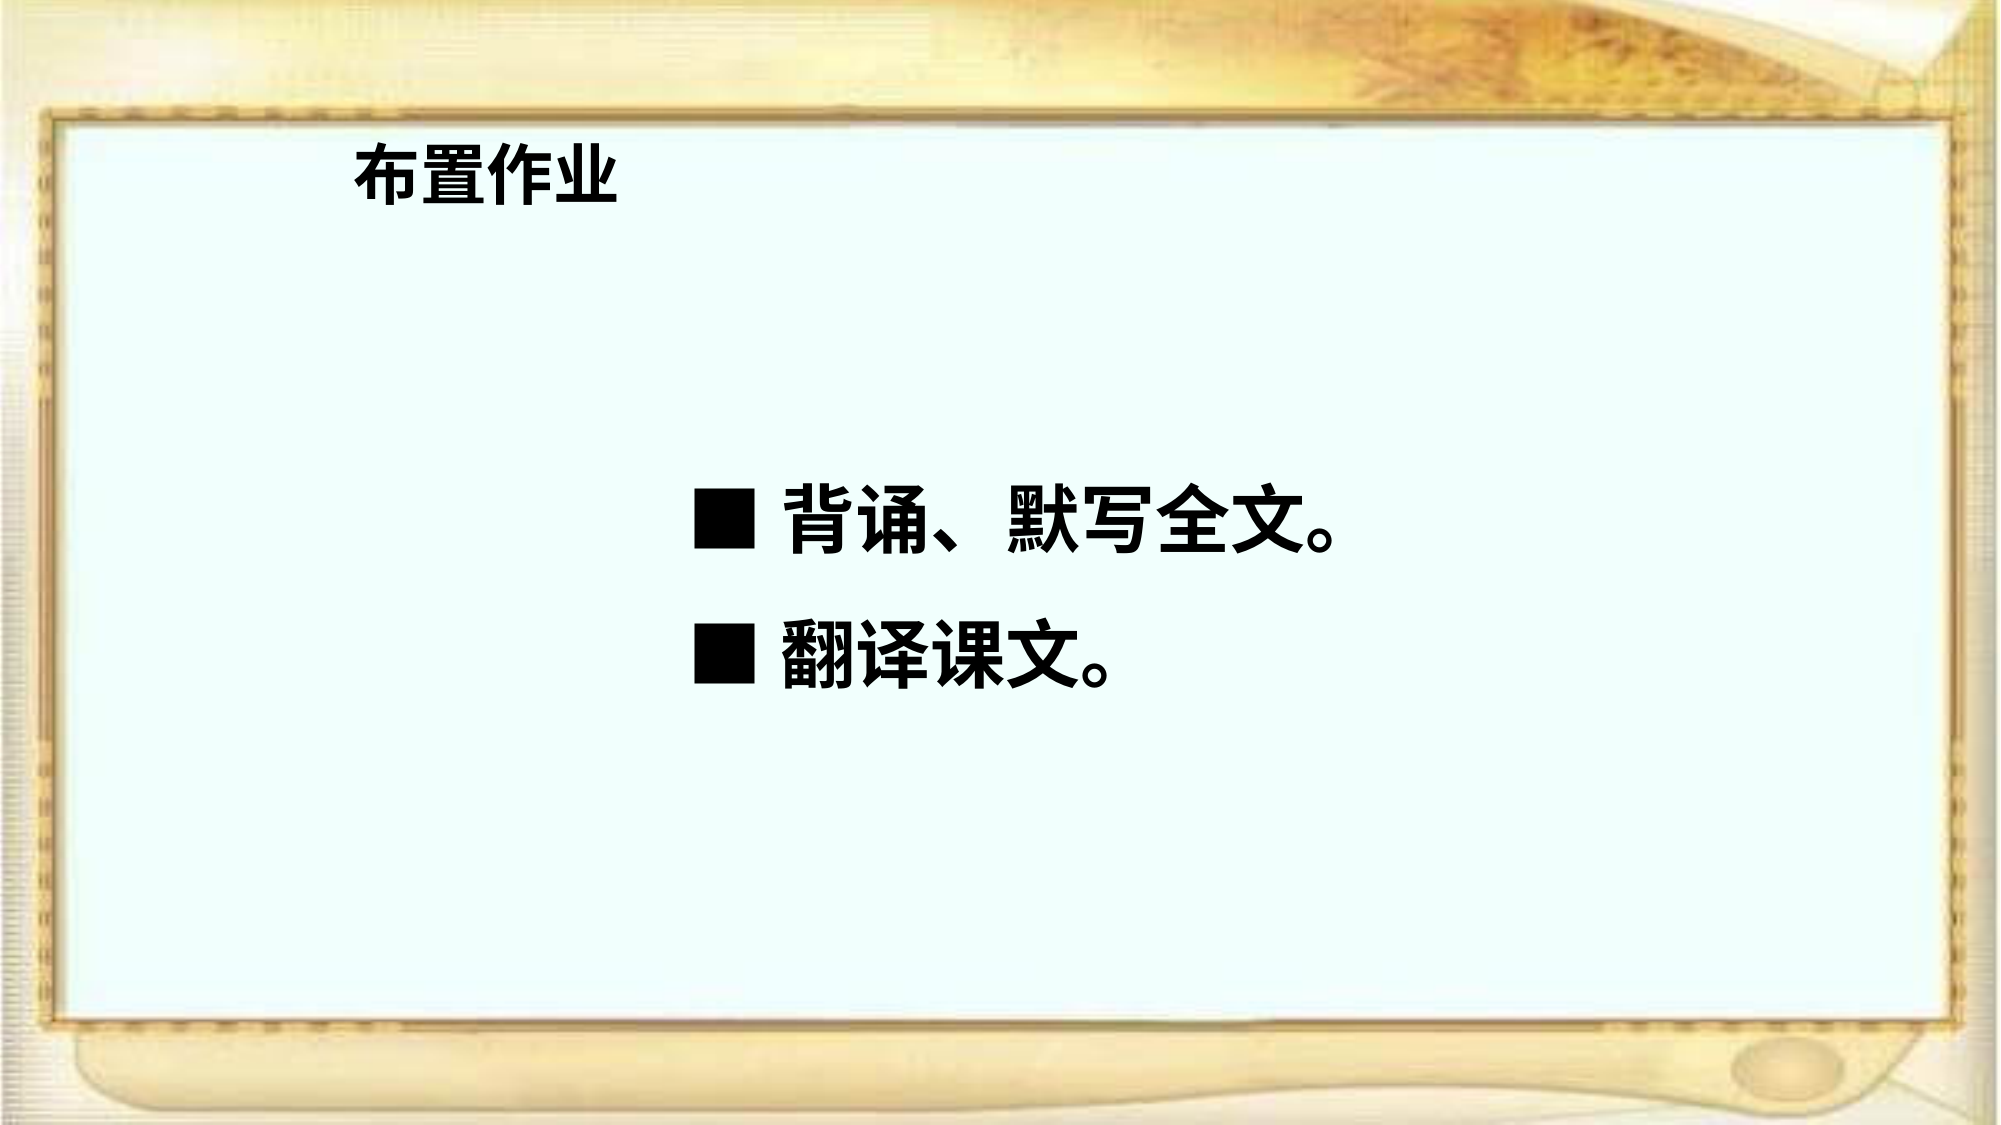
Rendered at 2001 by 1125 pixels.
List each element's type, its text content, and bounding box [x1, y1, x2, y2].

text_box ■背诵、默写全文。 ■翻译课文。 [672, 420, 1532, 706]
picture [0, 0, 2001, 1125]
text_box 布置作业 [338, 125, 972, 221]
